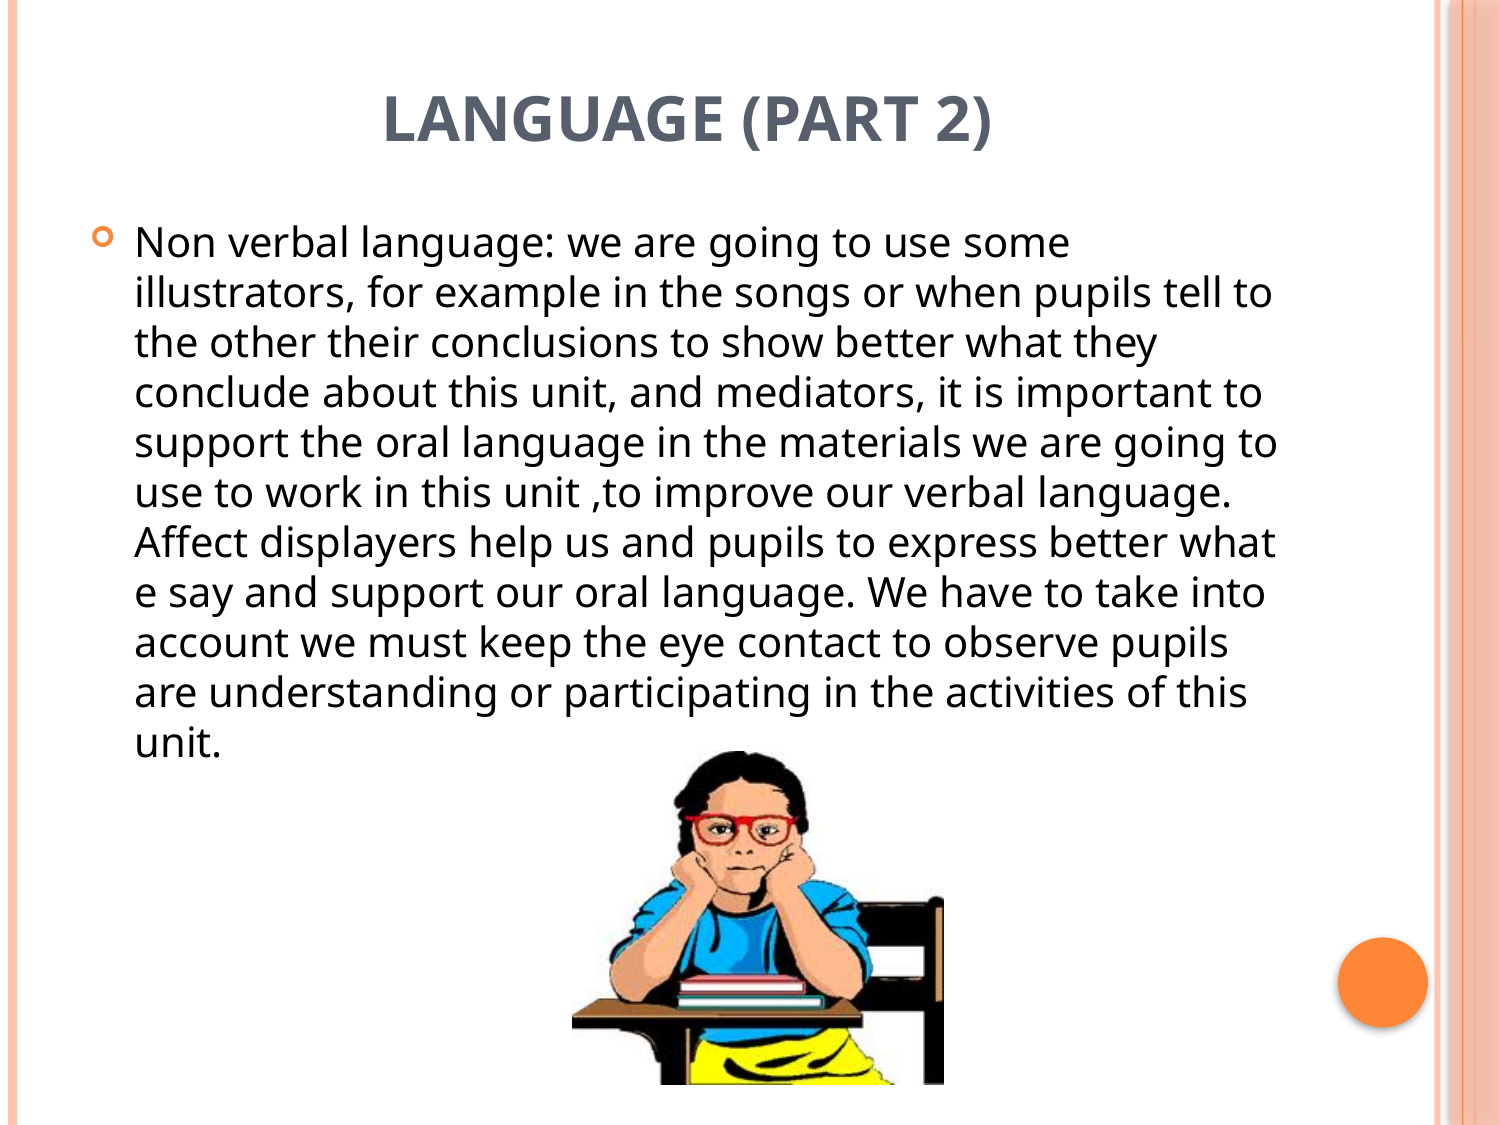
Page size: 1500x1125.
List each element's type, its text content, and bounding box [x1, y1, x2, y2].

list Non verbal language: we are going to use some illustrators, for example in the songs or when pupils tell to the other their conclusions to show better what they conclude about this unit, and mediators, it is important to support the oral language in the materials we are going to use to work in this unit ,to improve our verbal language. Affect displayers help us and pupils to express better what e say and support our oral language. We have to take into account we must keep the eye contact to observe pupils are understanding or participating in the activities of this unit. [75, 208, 1300, 1008]
picture [572, 750, 944, 1085]
title LANGUAGE (PART 2) [75, 42, 1300, 162]
